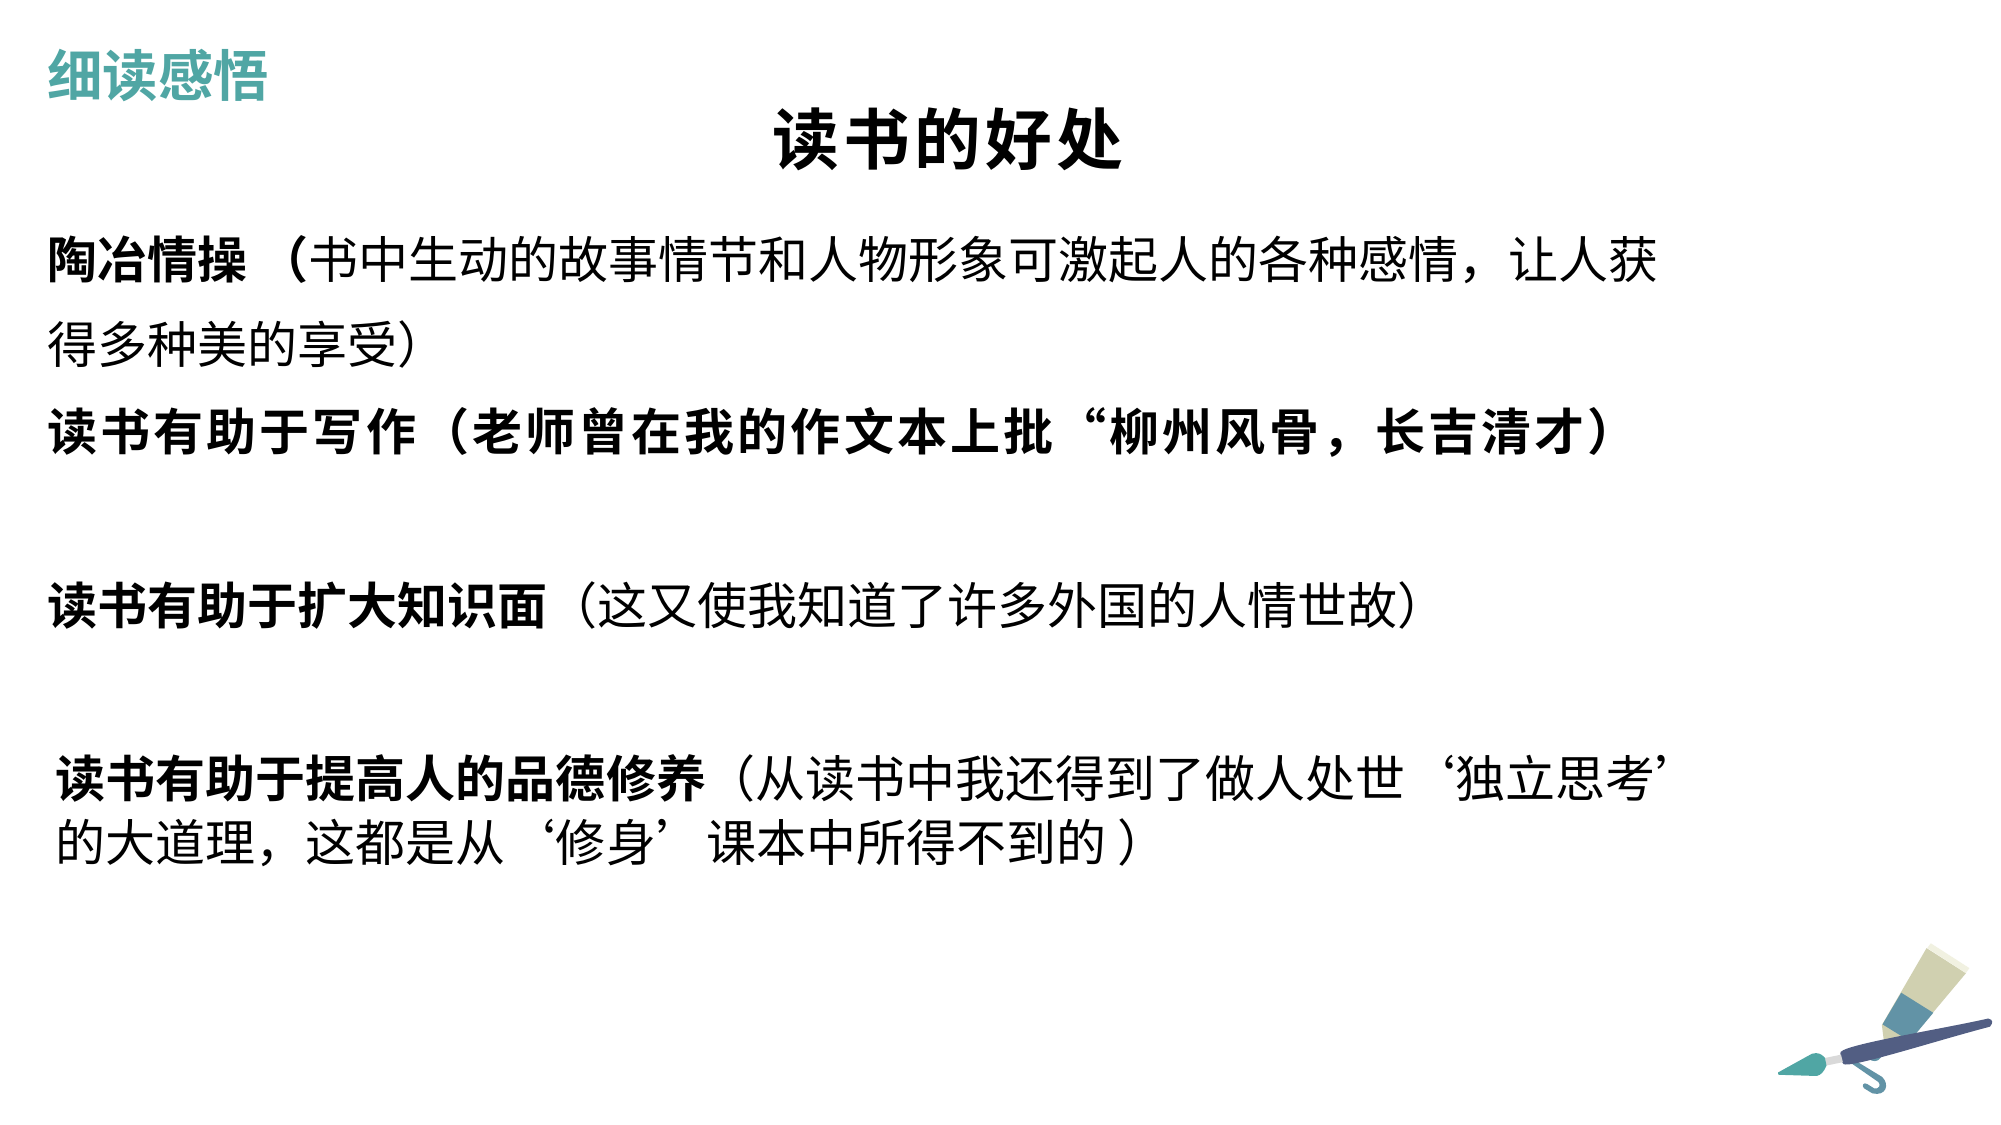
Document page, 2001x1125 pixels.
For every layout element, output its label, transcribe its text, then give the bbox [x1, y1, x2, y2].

text_box 细读感悟 [32, 33, 347, 115]
text_box 读书有助于提高人的品德修养（从读书中我还得到了做人处世‘独立思考’ 的大道理，这都是从‘修身’课本中所得不到的 ） [41, 747, 1725, 880]
text_box 陶冶情操 （书中生动的故事情节和人物形象可激起人的各种感情，让人获 得多种美的享受） [32, 221, 1716, 381]
text_box 读书有助于扩大知识面（这又使我知道了许多外国的人情世故） [32, 566, 1650, 642]
title 读书的好处 [758, 99, 1164, 160]
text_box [1811, 945, 1974, 1125]
list 读书有助于写作（老师曾在我的作文本上批“柳州风骨，长吉清才） [32, 399, 1699, 526]
